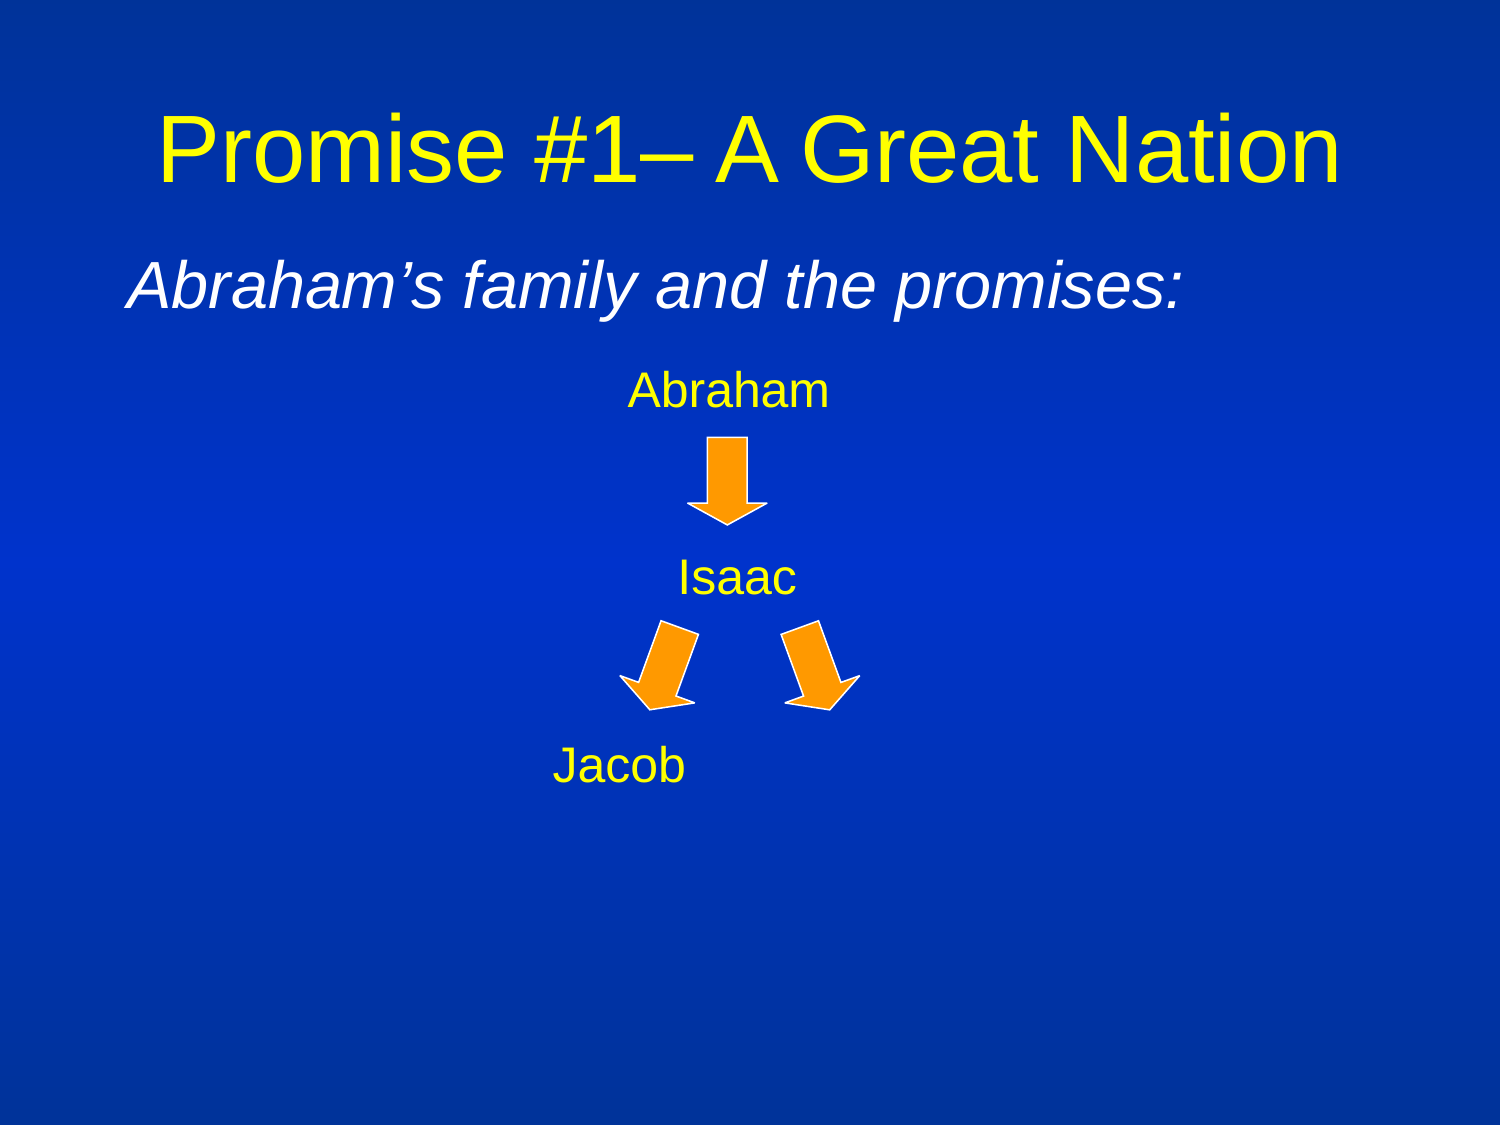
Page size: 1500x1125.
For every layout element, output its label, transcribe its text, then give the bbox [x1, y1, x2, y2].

text_box Abraham [612, 349, 846, 425]
text_box Isaac [662, 537, 812, 613]
text_box [619, 620, 699, 710]
title Promise #1– A Great Nation [37, 50, 1463, 238]
text_box [781, 620, 860, 710]
text_box [687, 437, 768, 525]
text_box Jacob [537, 724, 701, 800]
list Abraham’s family and the promises: [112, 249, 1388, 338]
